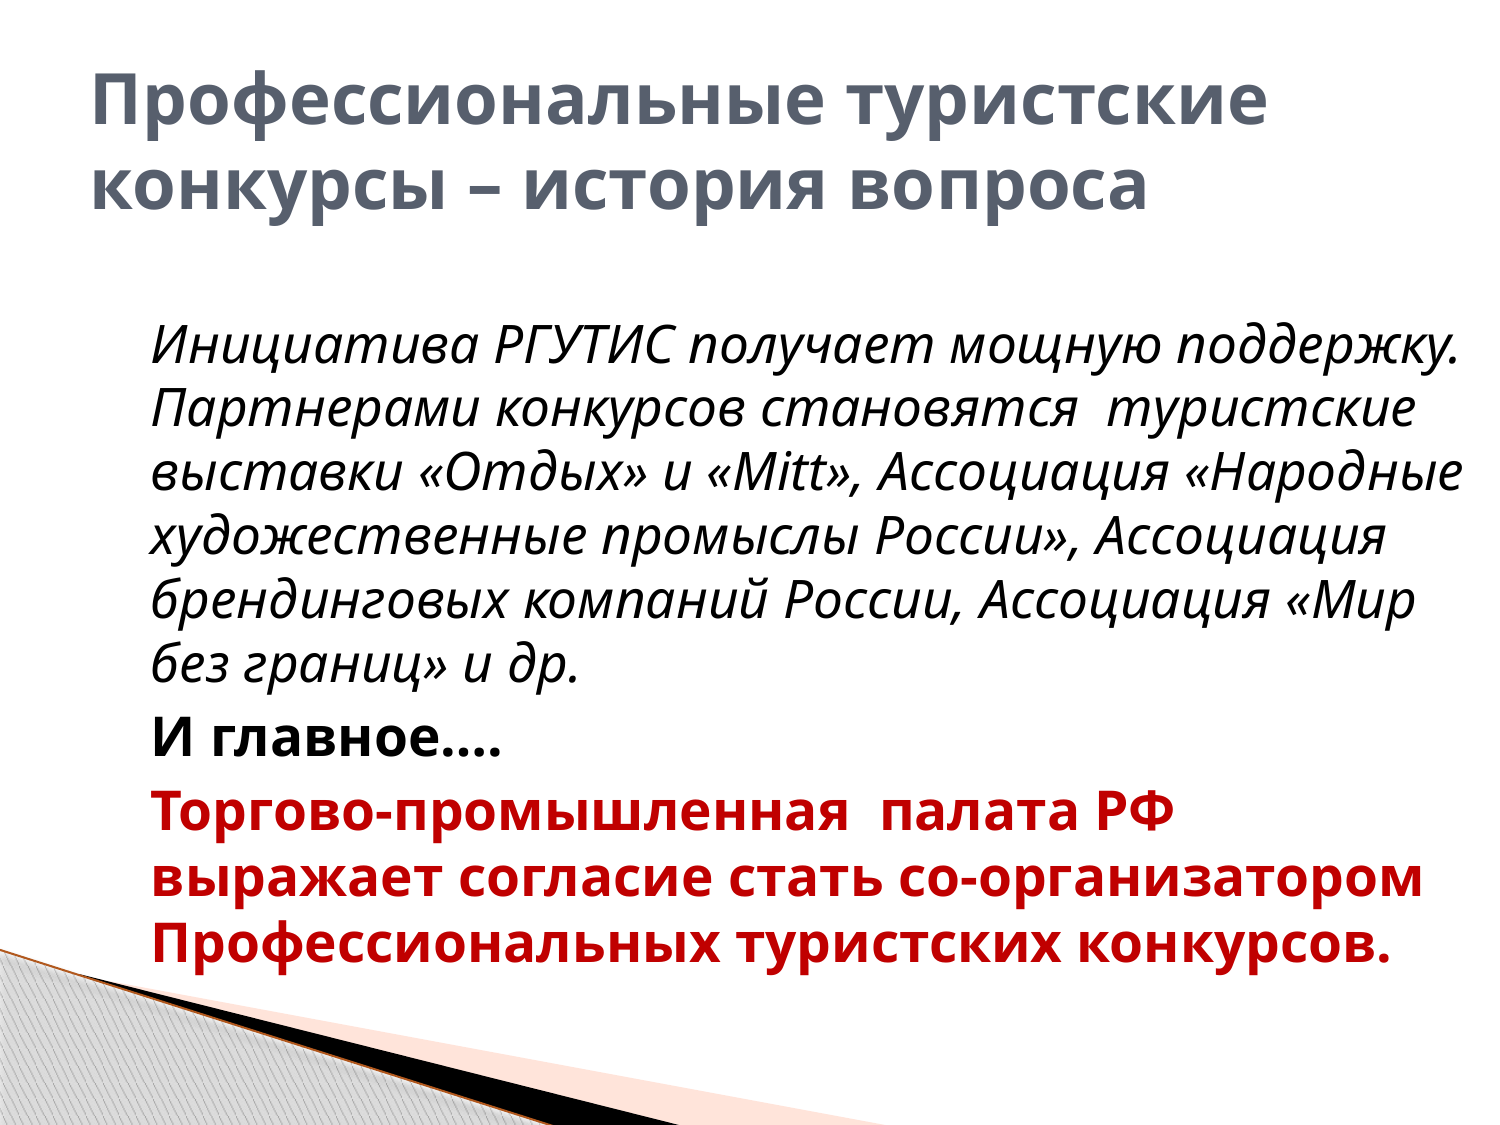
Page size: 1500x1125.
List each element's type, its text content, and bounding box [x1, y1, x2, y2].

list Инициатива РГУТИС получает мощную поддержку. Партнерами конкурсов становятся туристские выставки «Отдых» и «Mitt», Ассоциация «Народные художественные промыслы России», Ассоциация брендинговых компаний России, Ассоциация «Мир без границ» и др. И главное…. Торгово-промышленная палата РФ выражает согласие стать со-организатором Профессиональных туристских конкурсов. [135, 302, 1486, 1046]
title Профессиональные туристские конкурсы – история вопроса [75, 45, 1425, 233]
